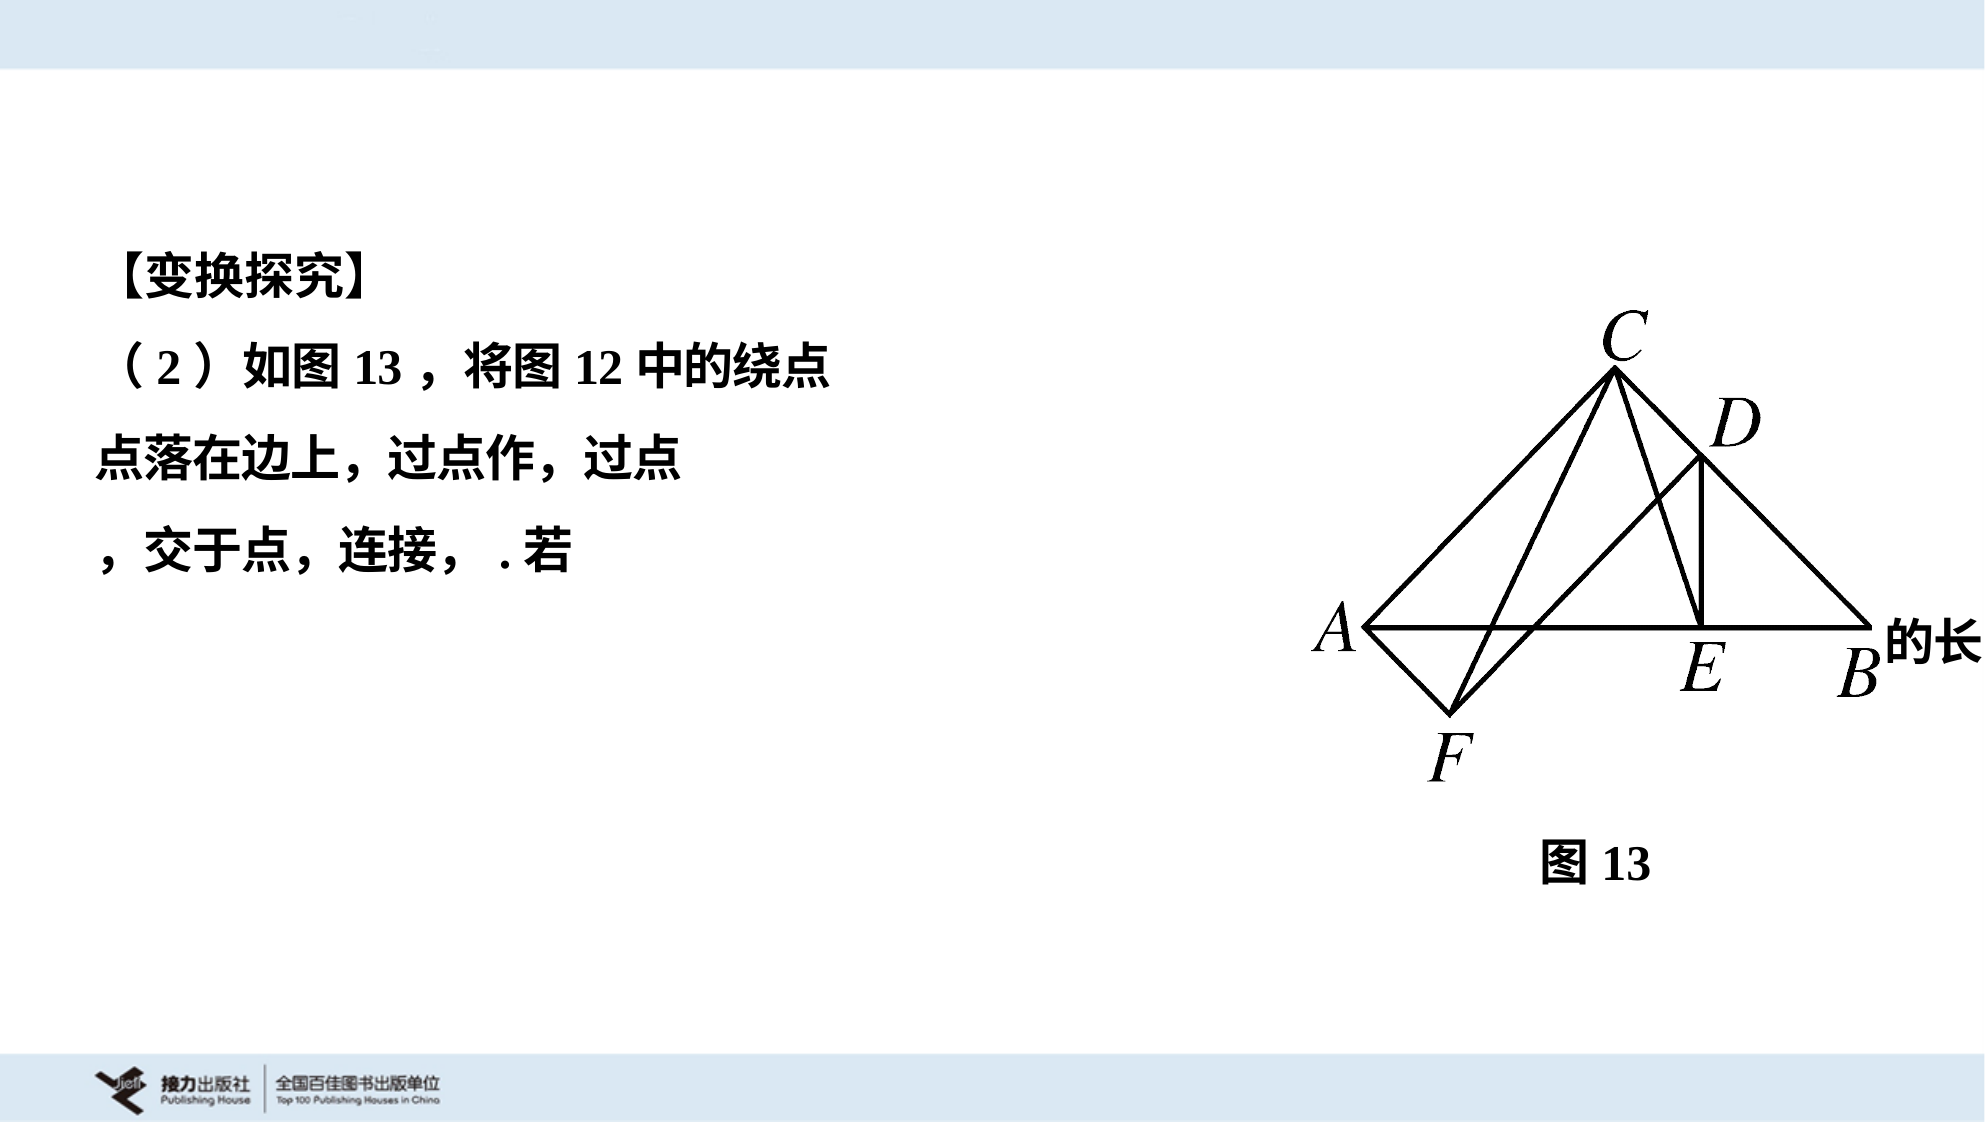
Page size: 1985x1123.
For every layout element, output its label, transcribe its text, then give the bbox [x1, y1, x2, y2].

picture [0, 0, 1985, 1122]
text_box 【变换探究】 [94, 217, 1892, 305]
text_box 图13 [1539, 802, 1652, 950]
